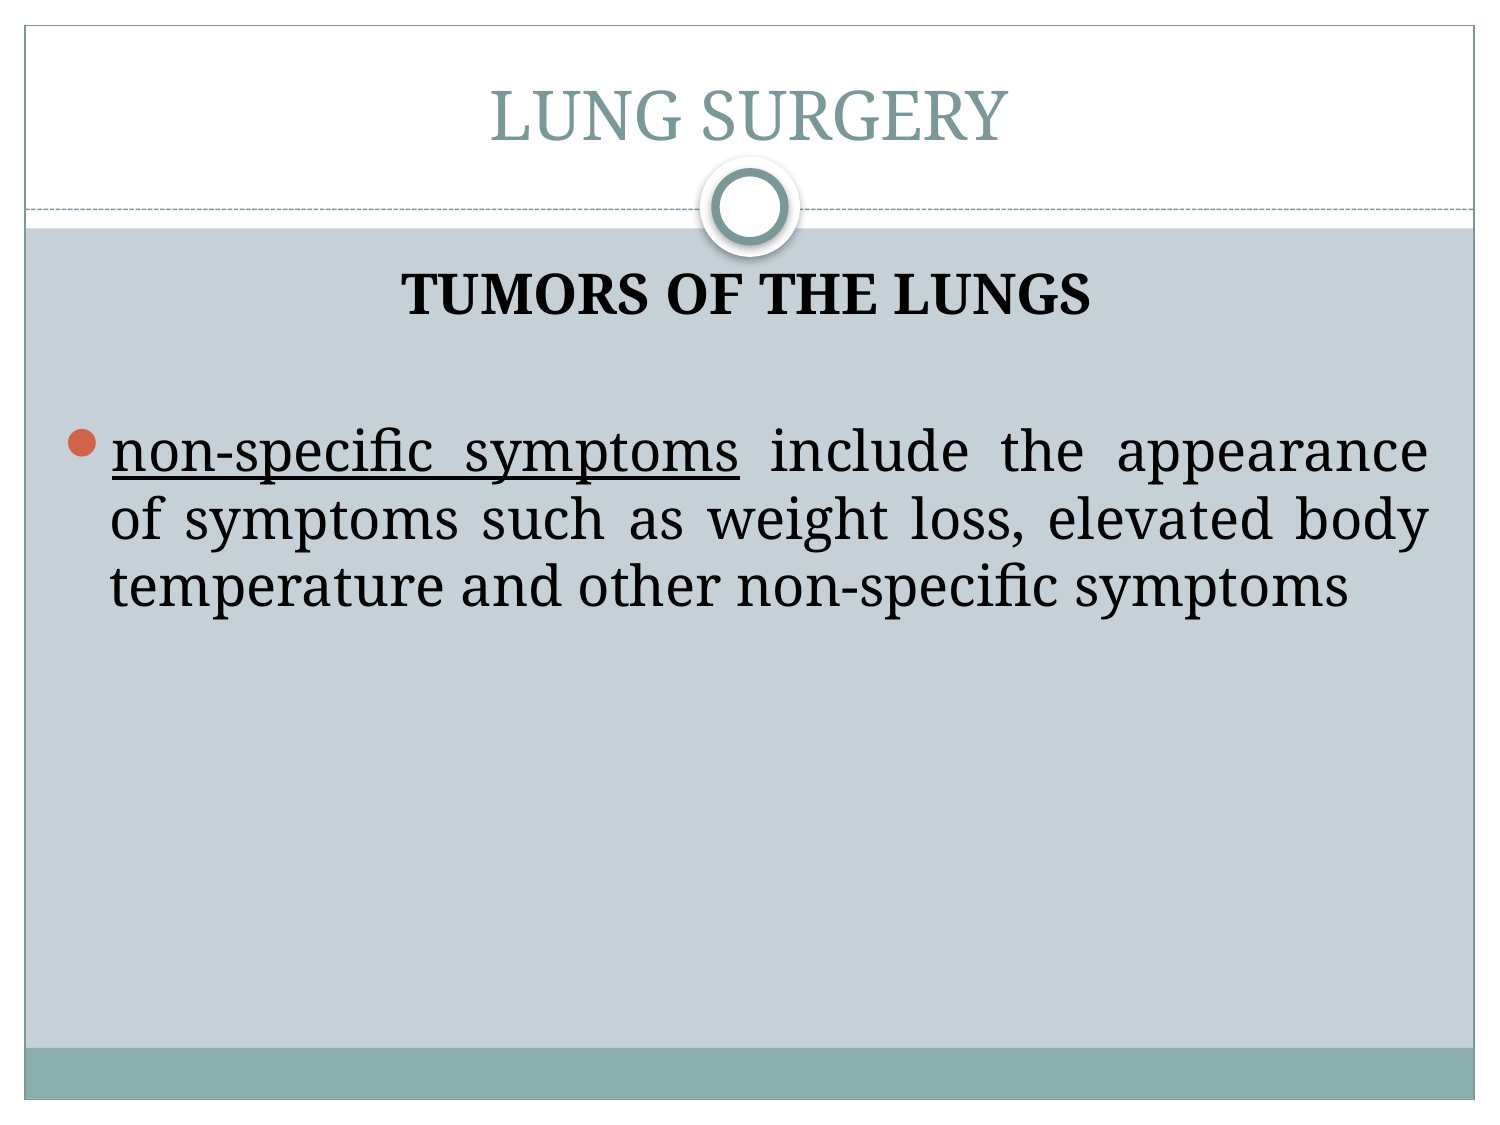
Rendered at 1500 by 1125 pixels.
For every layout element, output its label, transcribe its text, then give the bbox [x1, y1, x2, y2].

title LUNG SURGERY [49, 37, 1450, 162]
list TUMORS OF THE LUNGS non-specific symptoms include the appearance of symptoms such as weight loss, elevated body temperature and other non-specific symptoms [49, 250, 1445, 1001]
